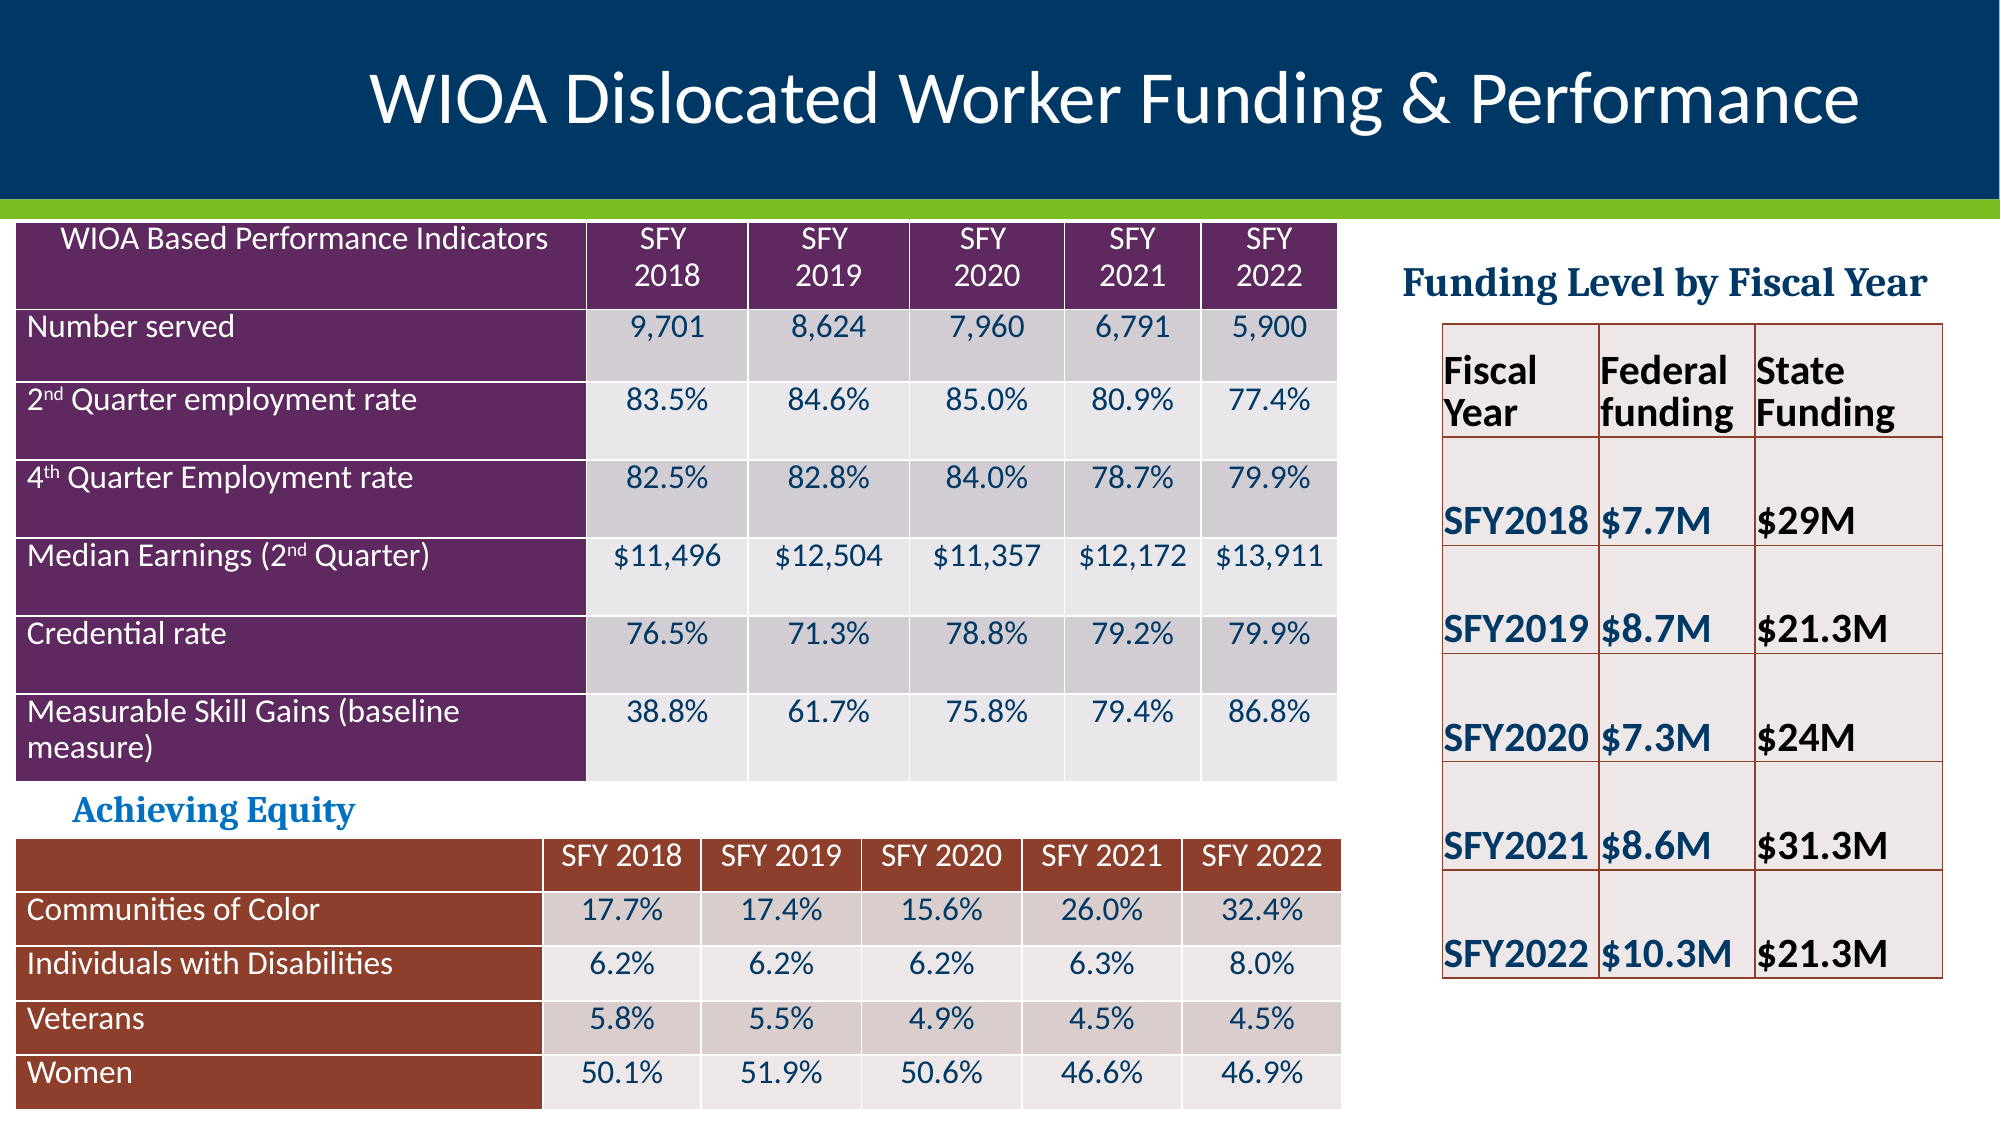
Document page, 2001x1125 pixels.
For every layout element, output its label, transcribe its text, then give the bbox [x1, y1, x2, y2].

table_cell 8.0% [1183, 947, 1341, 1000]
table_cell 79.9% [1202, 617, 1337, 693]
text_box Funding Level by Fiscal Year [1387, 247, 1963, 313]
table_cell 84.6% [749, 383, 909, 459]
table_header SFY 2018 [544, 839, 700, 891]
table_cell 76.5% [587, 617, 747, 693]
table_cell SFY2021 [1443, 762, 1598, 869]
table_cell $12,504 [749, 539, 909, 615]
table_header SFY 2022 [1202, 223, 1337, 309]
table_cell 4.5% [1183, 1002, 1341, 1054]
table_cell 4th Quarter Employment rate [16, 461, 586, 537]
table_cell 50.6% [862, 1056, 1021, 1109]
table_header SFY 2019 [702, 839, 861, 891]
table_cell 17.4% [702, 893, 861, 945]
table_cell $21.3M [1756, 546, 1942, 653]
table_cell $12,172 [1065, 539, 1200, 615]
table_cell 6.2% [544, 947, 700, 1000]
table_cell 6,791 [1065, 310, 1200, 381]
title WIOA Dislocated Worker Funding & Performance [137, 0, 1863, 200]
table_cell $7.7M [1600, 438, 1754, 545]
table_cell $8.7M [1600, 546, 1754, 653]
table_cell 75.8% [910, 695, 1064, 781]
table_cell Credential rate [16, 617, 586, 693]
table_cell 17.7% [544, 893, 700, 945]
table_cell 38.8% [587, 695, 747, 781]
table_cell 46.6% [1023, 1056, 1181, 1109]
table_cell 6.3% [1023, 947, 1181, 1000]
table_header SFY 2020 [862, 839, 1021, 891]
table_header State Funding [1756, 325, 1942, 436]
table_cell Number served [16, 310, 586, 381]
table_cell Communities of Color [16, 893, 542, 945]
table_cell $8.6M [1600, 762, 1754, 869]
table_cell $10.3M [1600, 871, 1754, 977]
table_header SFY 2020 [910, 223, 1064, 309]
table_cell 82.8% [749, 461, 909, 537]
table_cell SFY2018 [1443, 438, 1598, 545]
table_header SFY 2019 [749, 223, 909, 309]
table_cell 83.5% [587, 383, 747, 459]
table_cell 7,960 [910, 310, 1064, 381]
table_cell 4.9% [862, 1002, 1021, 1054]
table_cell $11,357 [910, 539, 1064, 615]
table_cell $29M [1756, 438, 1942, 545]
table_cell SFY2019 [1443, 546, 1598, 653]
table_header SFY 2021 [1065, 223, 1200, 309]
table_cell 78.7% [1065, 461, 1200, 537]
table_cell 9,701 [587, 310, 747, 381]
table_cell Measurable Skill Gains (baseline measure) [16, 695, 586, 781]
table_header SFY 2021 [1023, 839, 1181, 891]
table_cell 6.2% [862, 947, 1021, 1000]
table_cell 86.8% [1202, 695, 1337, 781]
table_cell 26.0% [1023, 893, 1181, 945]
table_cell 71.3% [749, 617, 909, 693]
table_cell 51.9% [702, 1056, 861, 1109]
table_header Federal funding [1600, 325, 1754, 436]
text_box Achieving Equity [57, 783, 1058, 837]
table_header [16, 839, 542, 891]
table_cell SFY2022 [1443, 871, 1598, 977]
table_cell 4.5% [1023, 1002, 1181, 1054]
table_cell $31.3M [1756, 762, 1942, 869]
table_cell $11,496 [587, 539, 747, 615]
table_cell $13,911 [1202, 539, 1337, 615]
table_cell 79.2% [1065, 617, 1200, 693]
table_header WIOA Based Performance Indicators [16, 223, 586, 309]
table_header SFY 2022 [1183, 839, 1341, 891]
table_cell Individuals with Disabilities [16, 947, 542, 1000]
table_cell 15.6% [862, 893, 1021, 945]
table_cell 32.4% [1183, 893, 1341, 945]
table_cell 6.2% [702, 947, 861, 1000]
table_cell Median Earnings (2nd Quarter) [16, 539, 586, 615]
table_cell 79.4% [1065, 695, 1200, 781]
table_cell 77.4% [1202, 383, 1337, 459]
table_cell SFY2020 [1443, 654, 1598, 761]
table_cell 8,624 [749, 310, 909, 381]
table_cell 2nd Quarter employment rate [16, 383, 586, 459]
table_cell Veterans [16, 1002, 542, 1054]
table_cell 5,900 [1202, 310, 1337, 381]
table_cell 5.5% [702, 1002, 861, 1054]
table_cell $7.3M [1600, 654, 1754, 761]
table_cell 50.1% [544, 1056, 700, 1109]
table_cell $21.3M [1756, 871, 1942, 977]
table_cell 82.5% [587, 461, 747, 537]
table_cell 61.7% [749, 695, 909, 781]
table_cell 78.8% [910, 617, 1064, 693]
table_cell 84.0% [910, 461, 1064, 537]
table_cell $24M [1756, 654, 1942, 761]
table_cell 5.8% [544, 1002, 700, 1054]
table_header Fiscal Year [1443, 325, 1598, 436]
table_cell Women [16, 1056, 542, 1109]
table_cell 46.9% [1183, 1056, 1341, 1109]
table_cell 80.9% [1065, 383, 1200, 459]
table_header SFY 2018 [587, 223, 747, 309]
table_cell 85.0% [910, 383, 1064, 459]
table_cell 79.9% [1202, 461, 1337, 537]
